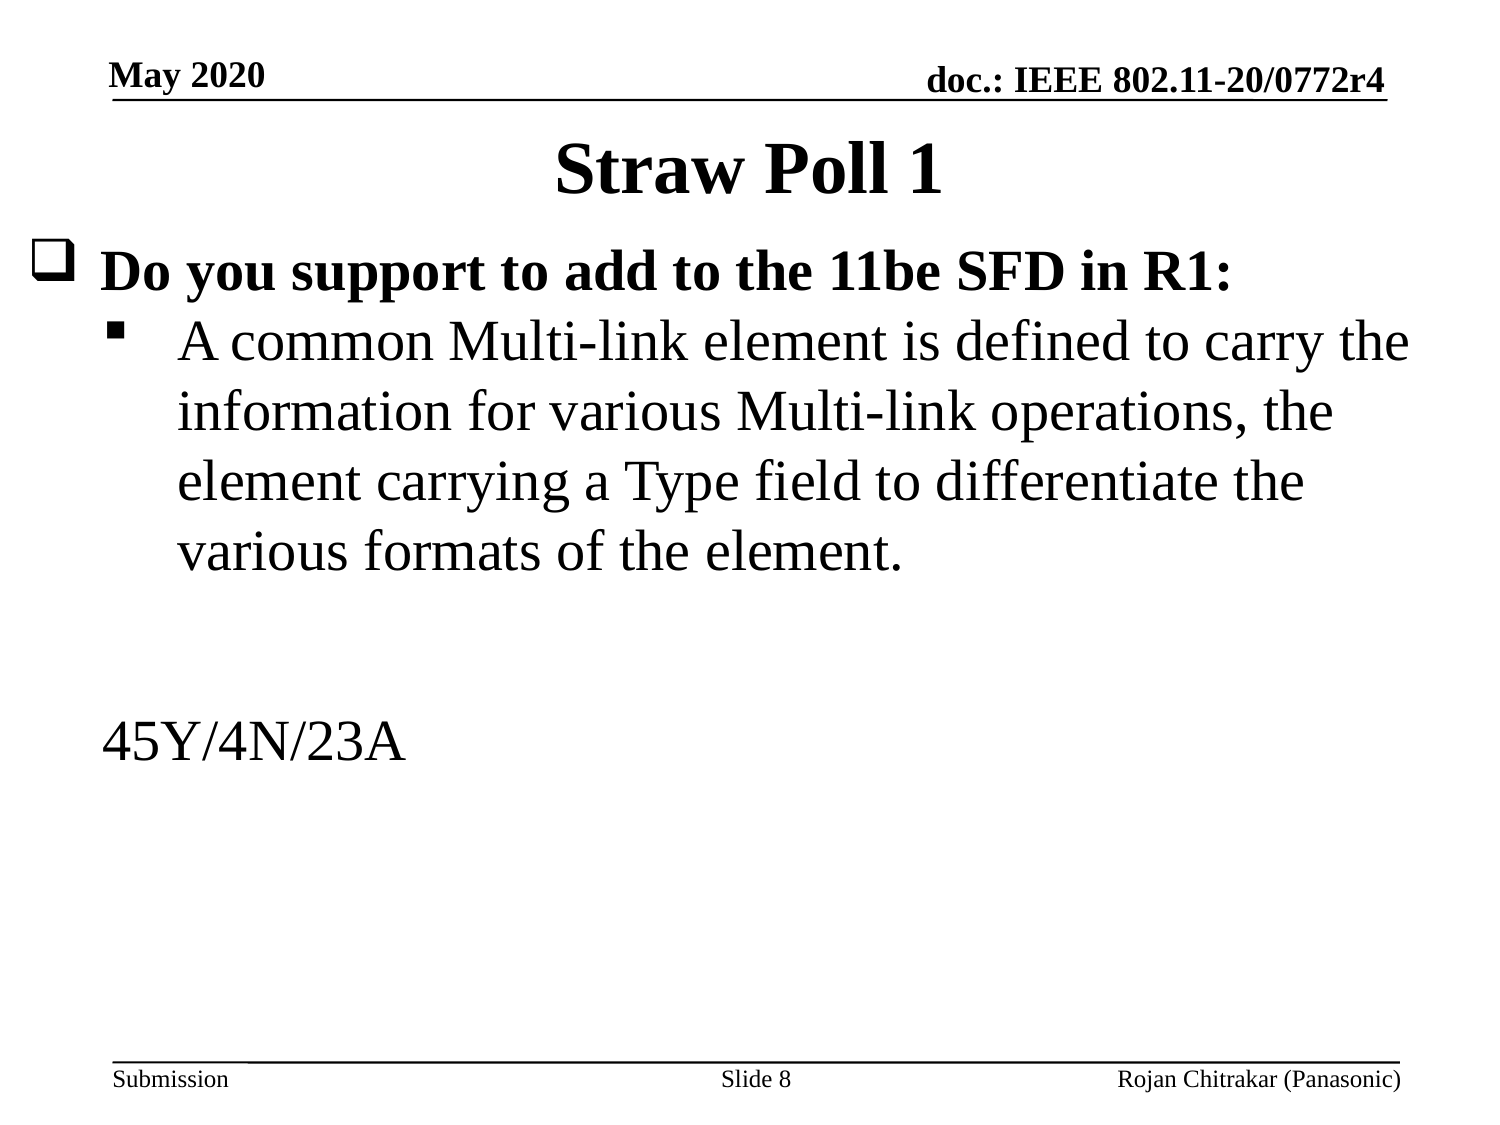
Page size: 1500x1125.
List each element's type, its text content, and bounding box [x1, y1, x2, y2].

text_box Do you support to add to the 11be SFD in R1: A common Multi-link element is defined to carry the information for various Multi-link operations, the element carrying a Type field to differentiate the various formats of the element. 45Y/4N/23A [12, 224, 1475, 780]
slide_number Slide 8 [712, 1061, 800, 1093]
footer Rojan Chitrakar (Panasonic) [949, 1061, 1402, 1093]
text_box Straw Poll 1 [0, 111, 1500, 225]
